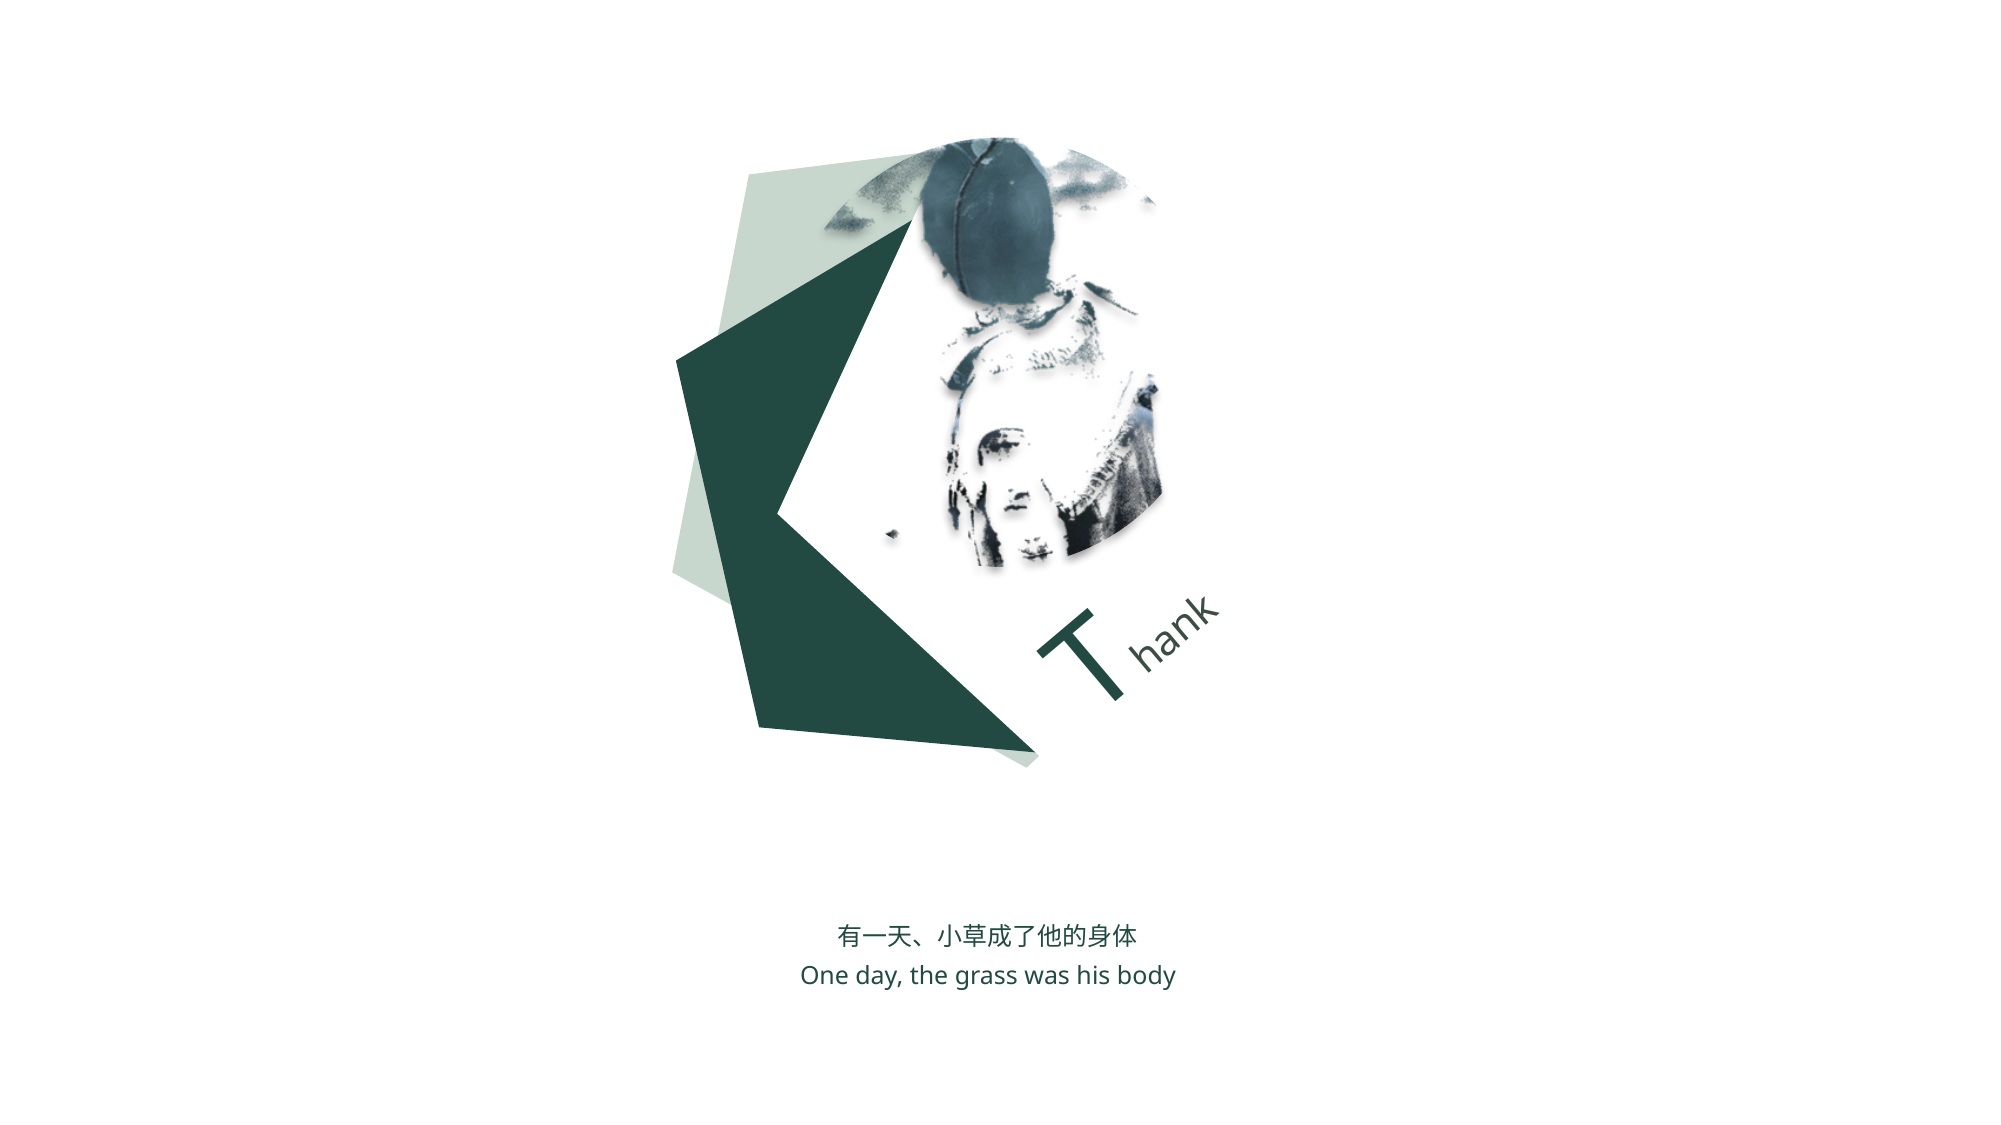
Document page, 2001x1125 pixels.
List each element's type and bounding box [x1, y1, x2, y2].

text_box [672, 33, 1542, 785]
text_box [785, 883, 1215, 998]
